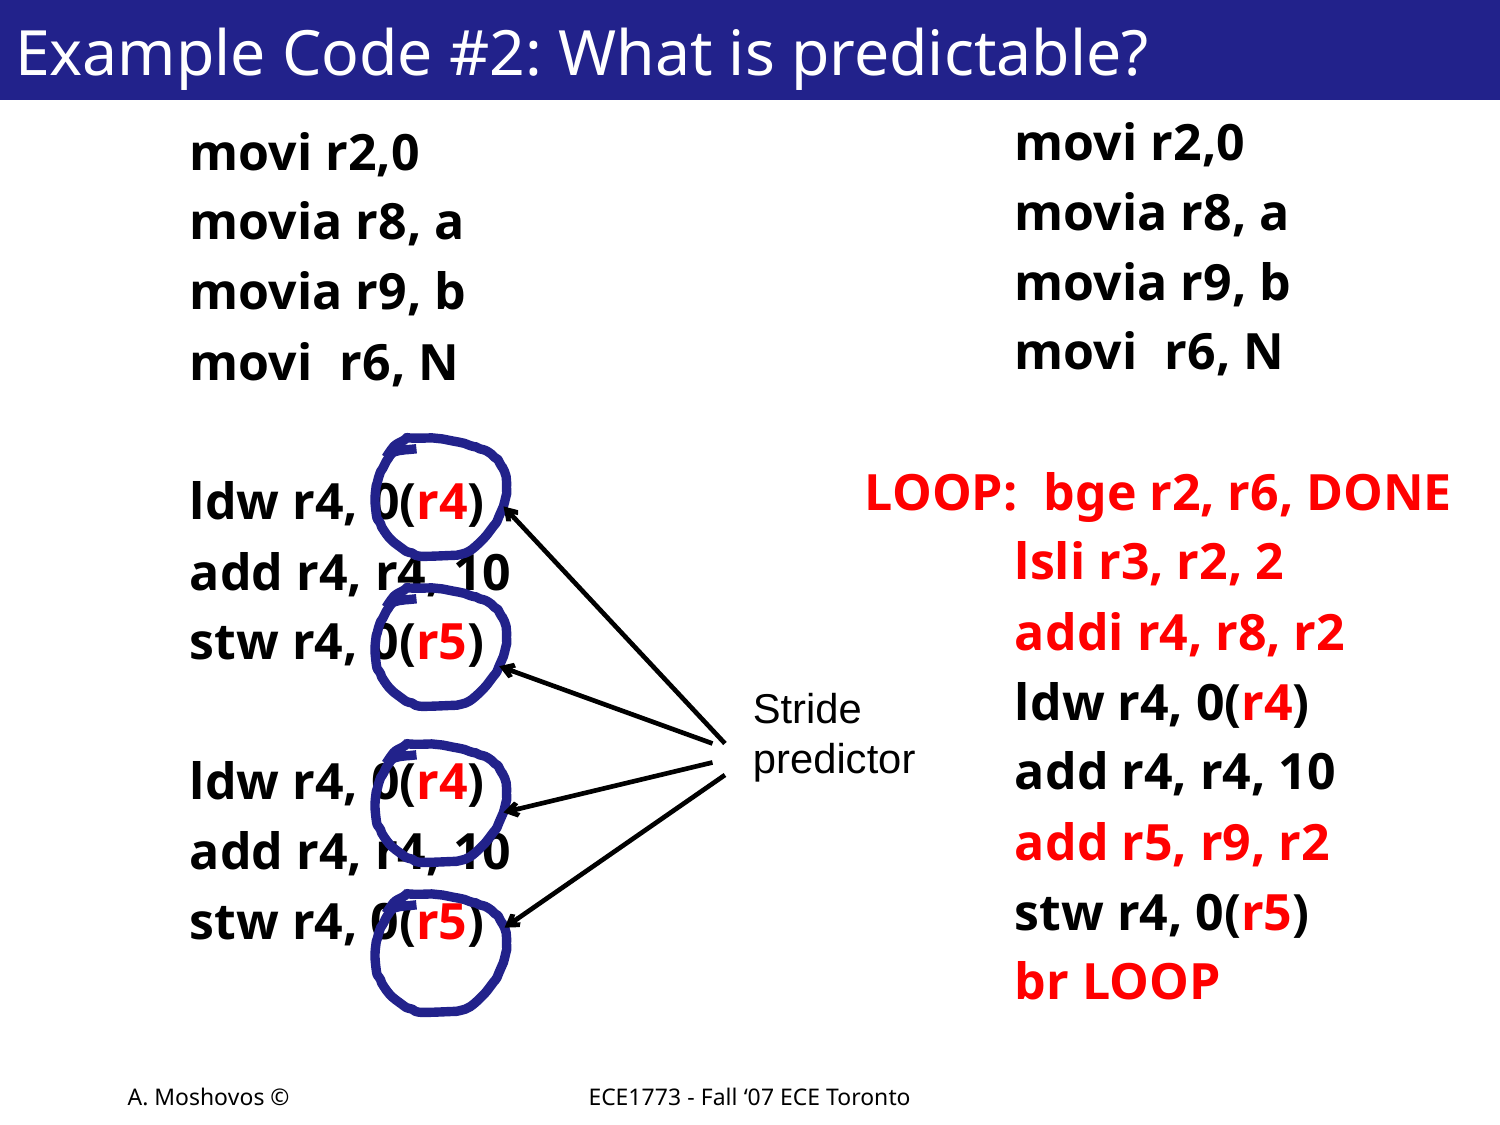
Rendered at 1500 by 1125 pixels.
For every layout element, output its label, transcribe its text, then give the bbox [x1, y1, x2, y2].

text_box [374, 587, 498, 707]
title Example Code #2: What is predictable? [0, 0, 1500, 101]
text_box [374, 893, 507, 1013]
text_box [503, 762, 713, 774]
list movi r2,0 movia r8, a movia r9, b movi r6, N ldw r4, 0(r4) add r4, r4, 10 stw r4, 0(r5) ldw r4, 0(r4) add r4, r4, 10 stw r4, 0(r5) [24, 112, 813, 1076]
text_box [504, 774, 726, 928]
text_box [374, 743, 499, 863]
slide_number A. Moshovos © [112, 1074, 426, 1125]
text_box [503, 506, 726, 744]
text_box Stride predictor [738, 674, 931, 790]
text_box movi r2,0 movia r8, a movia r9, b movi r6, N LOOP: bge r2, r6, DONE lsli r3, r2, 2 addi r4, r8, r2 ldw r4, 0(r4) add r4, r4, 10 add r5, r9, r2 stw r4, 0(r5) br LOOP [849, 102, 1500, 1066]
text_box [374, 437, 507, 557]
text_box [498, 665, 713, 744]
footer ECE1773 - Fall ‘07 ECE Toronto [487, 1074, 1013, 1125]
